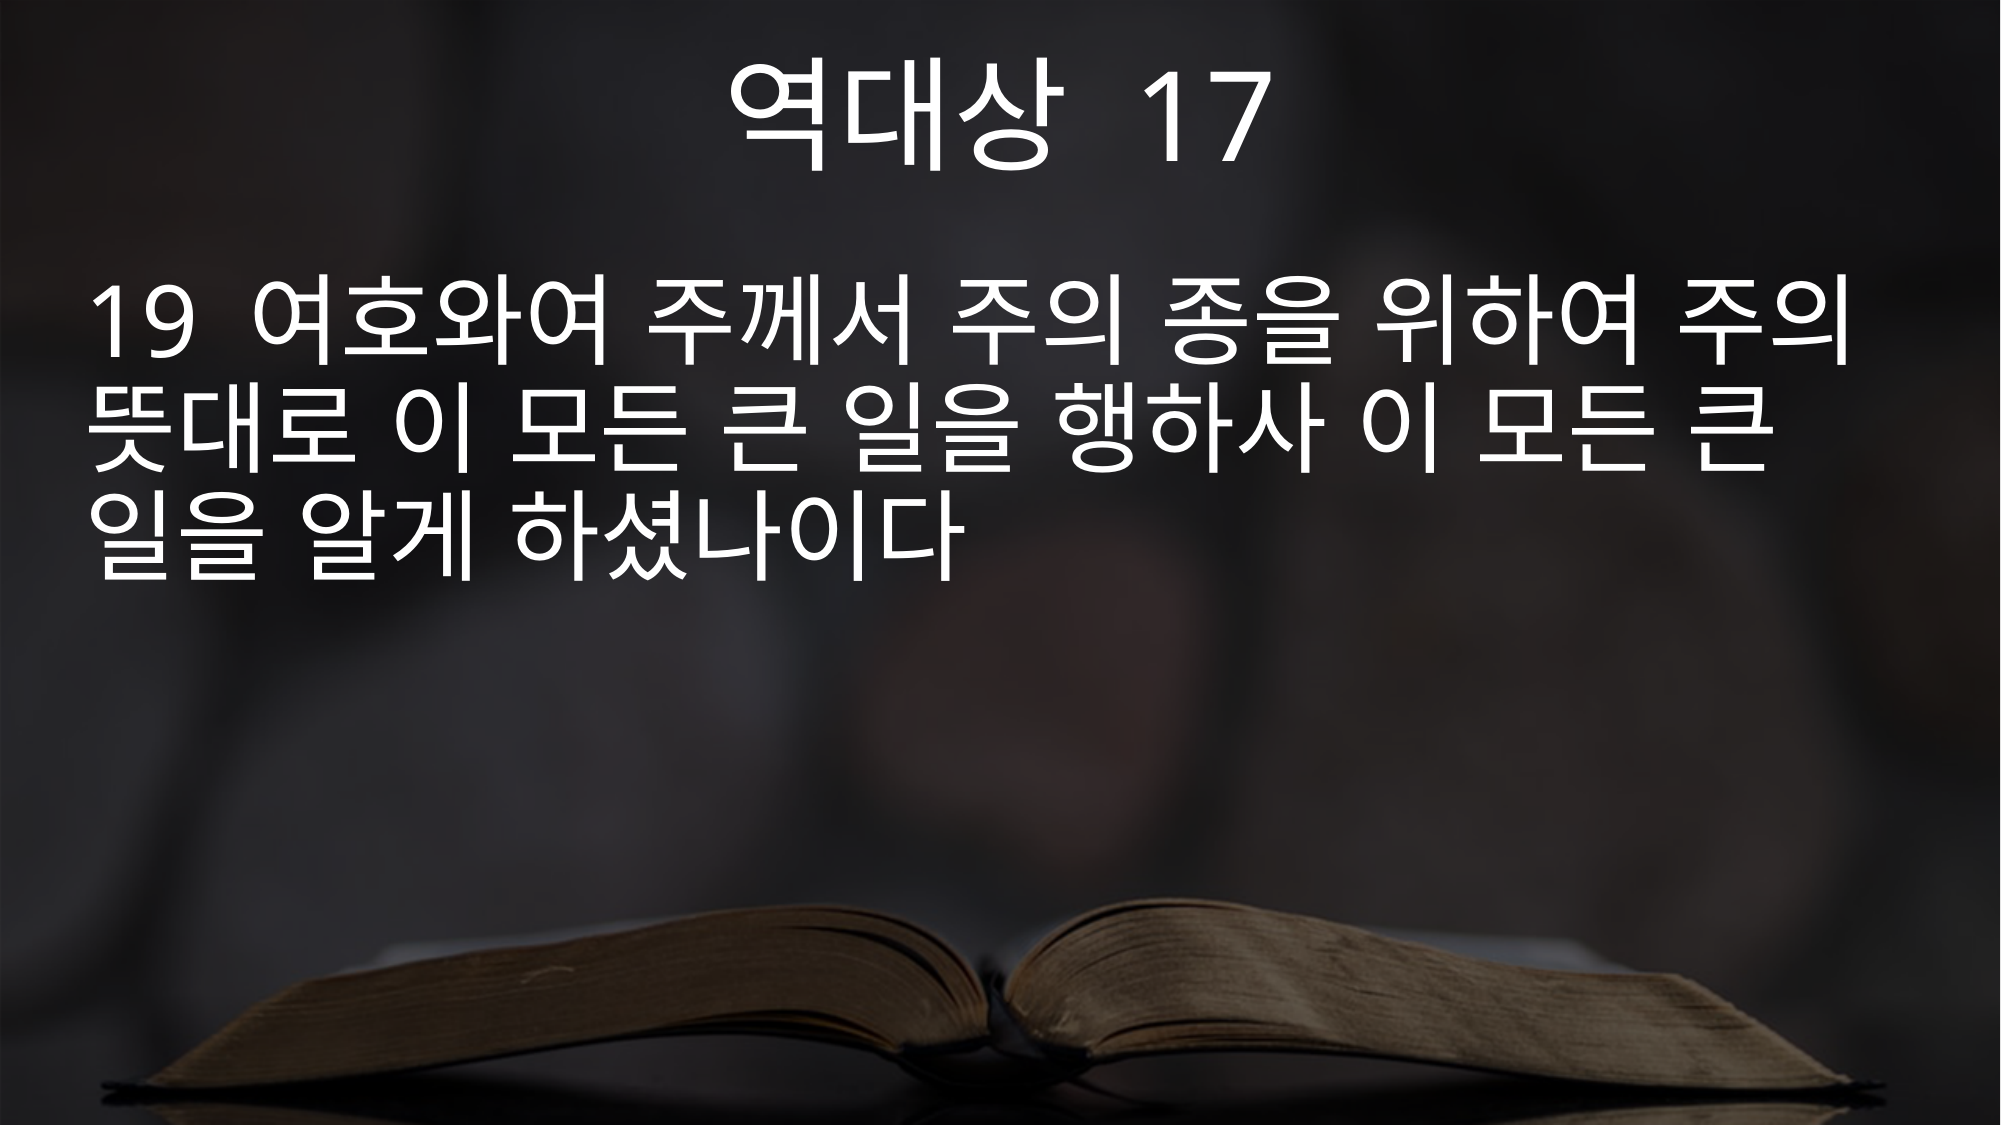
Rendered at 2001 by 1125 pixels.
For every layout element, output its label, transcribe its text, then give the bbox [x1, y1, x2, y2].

picture [0, 0, 2001, 1125]
footer 역대상 17 [0, 32, 2000, 192]
list 19 여호와여 주께서 주의 종을 위하여 주의 뜻대로 이 모든 큰 일을 행하사 이 모든 큰 일을 알게 하셨나이다 [69, 263, 1953, 423]
